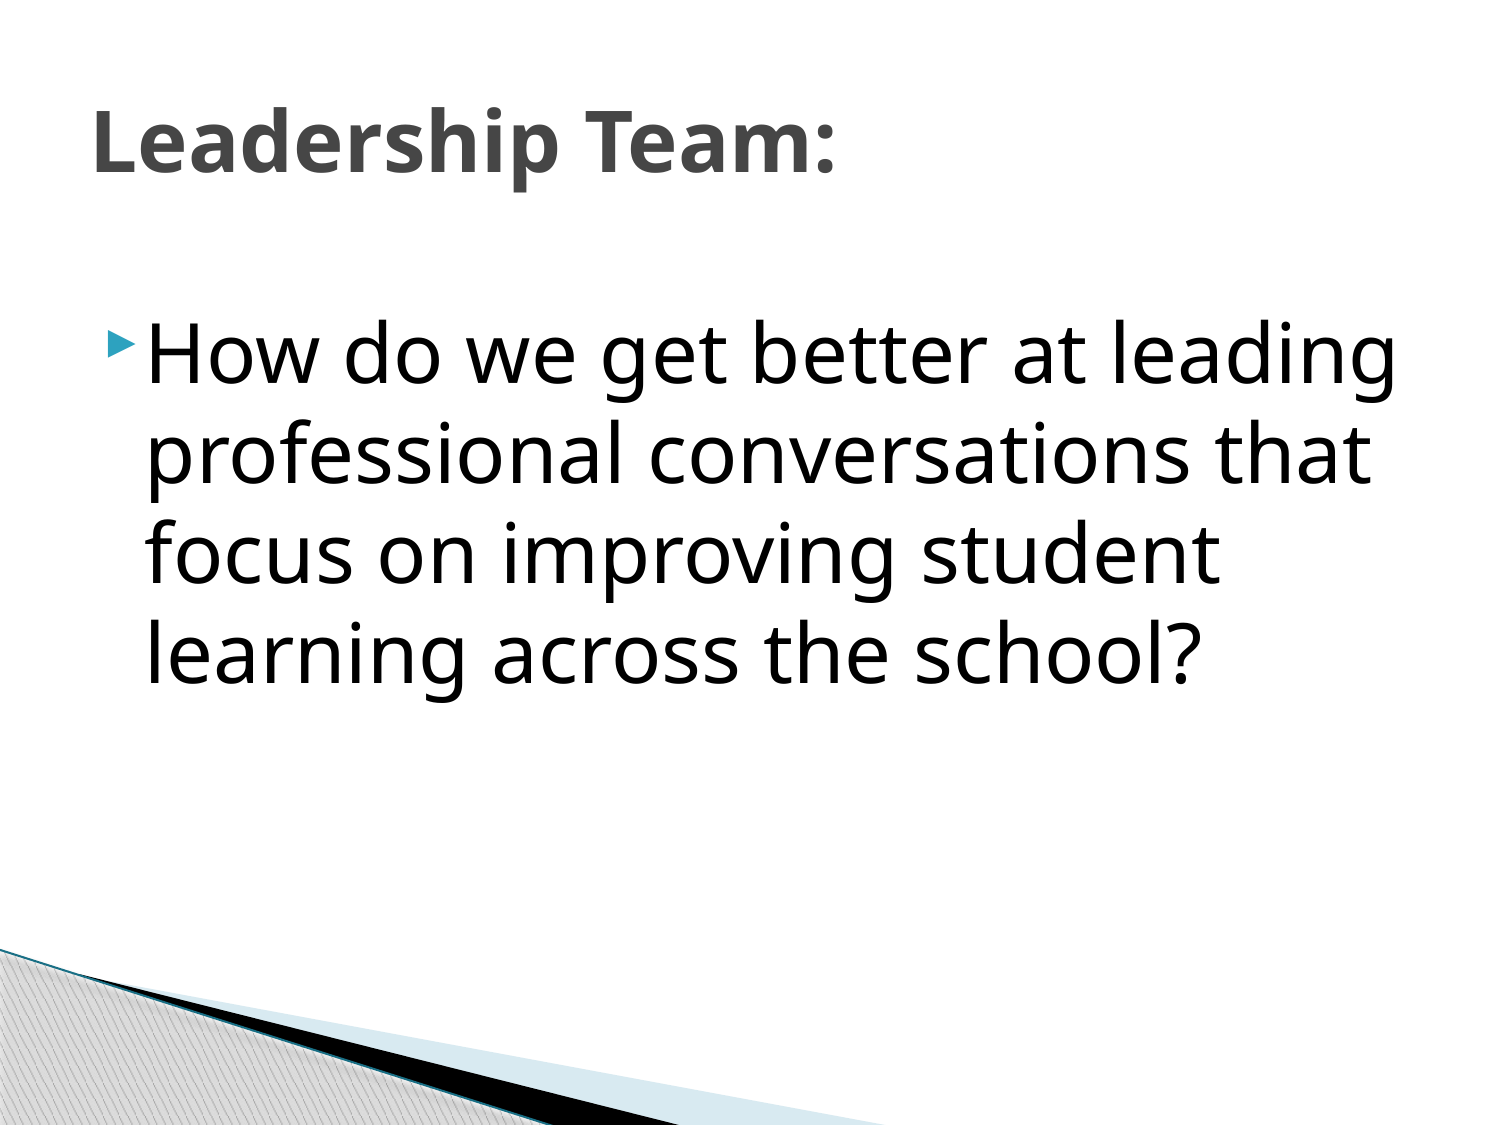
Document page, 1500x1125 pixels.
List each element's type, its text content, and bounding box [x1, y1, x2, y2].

title Leadership Team: [75, 45, 1425, 233]
list How do we get better at leading professional conversations that focus on improving student learning across the school? [70, 292, 1421, 871]
